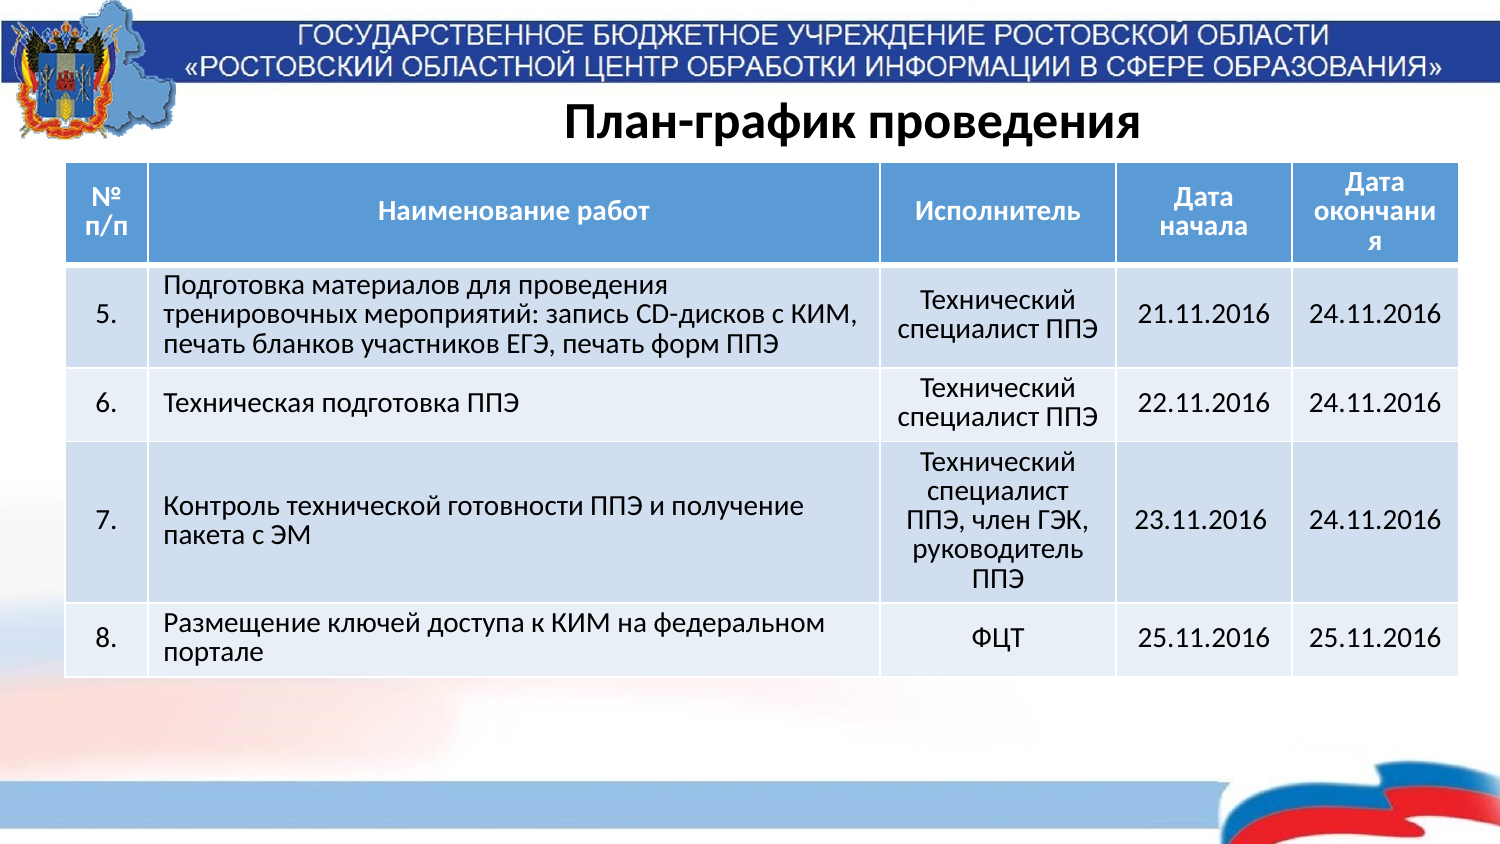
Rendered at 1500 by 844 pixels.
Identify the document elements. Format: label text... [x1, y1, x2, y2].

table_cell 25.11.2016 [1293, 604, 1458, 676]
table_header № п/п [66, 163, 147, 262]
table_cell Техническая подготовка ППЭ [149, 369, 879, 441]
table_cell Технический специалист ППЭ, член ГЭК, руководитель ППЭ [881, 442, 1115, 602]
table_header Дата окончания [1293, 163, 1458, 262]
table_cell 5. [66, 268, 147, 367]
table_cell 8. [66, 604, 147, 676]
title План-график проведения [206, 57, 1500, 185]
table_header Дата начала [1117, 163, 1291, 262]
table_cell Технический специалист ППЭ [881, 369, 1115, 441]
table_cell 21.11.2016 [1117, 268, 1291, 367]
table_cell 23.11.2016 [1117, 442, 1291, 602]
table_cell Технический специалист ППЭ [881, 268, 1115, 367]
picture [0, 0, 1500, 844]
table_cell ФЦТ [881, 604, 1115, 676]
table_header Наименование работ [149, 163, 879, 262]
table_cell 22.11.2016 [1117, 369, 1291, 441]
table_cell Размещение ключей доступа к КИМ на федеральном портале [149, 604, 879, 676]
table_cell 24.11.2016 [1293, 442, 1458, 602]
table_cell Контроль технической готовности ППЭ и получение пакета с ЭМ [149, 442, 879, 602]
table_header Исполнитель [881, 163, 1115, 262]
table_cell 25.11.2016 [1117, 604, 1291, 676]
table_cell 6. [66, 369, 147, 441]
table_cell 24.11.2016 [1293, 268, 1458, 367]
table_cell 24.11.2016 [1293, 369, 1458, 441]
table_cell 7. [66, 442, 147, 602]
table_cell Подготовка материалов для проведения тренировочных мероприятий: запись CD-дисков с КИМ, печать бланков участников ЕГЭ, печать форм ППЭ [149, 268, 879, 367]
